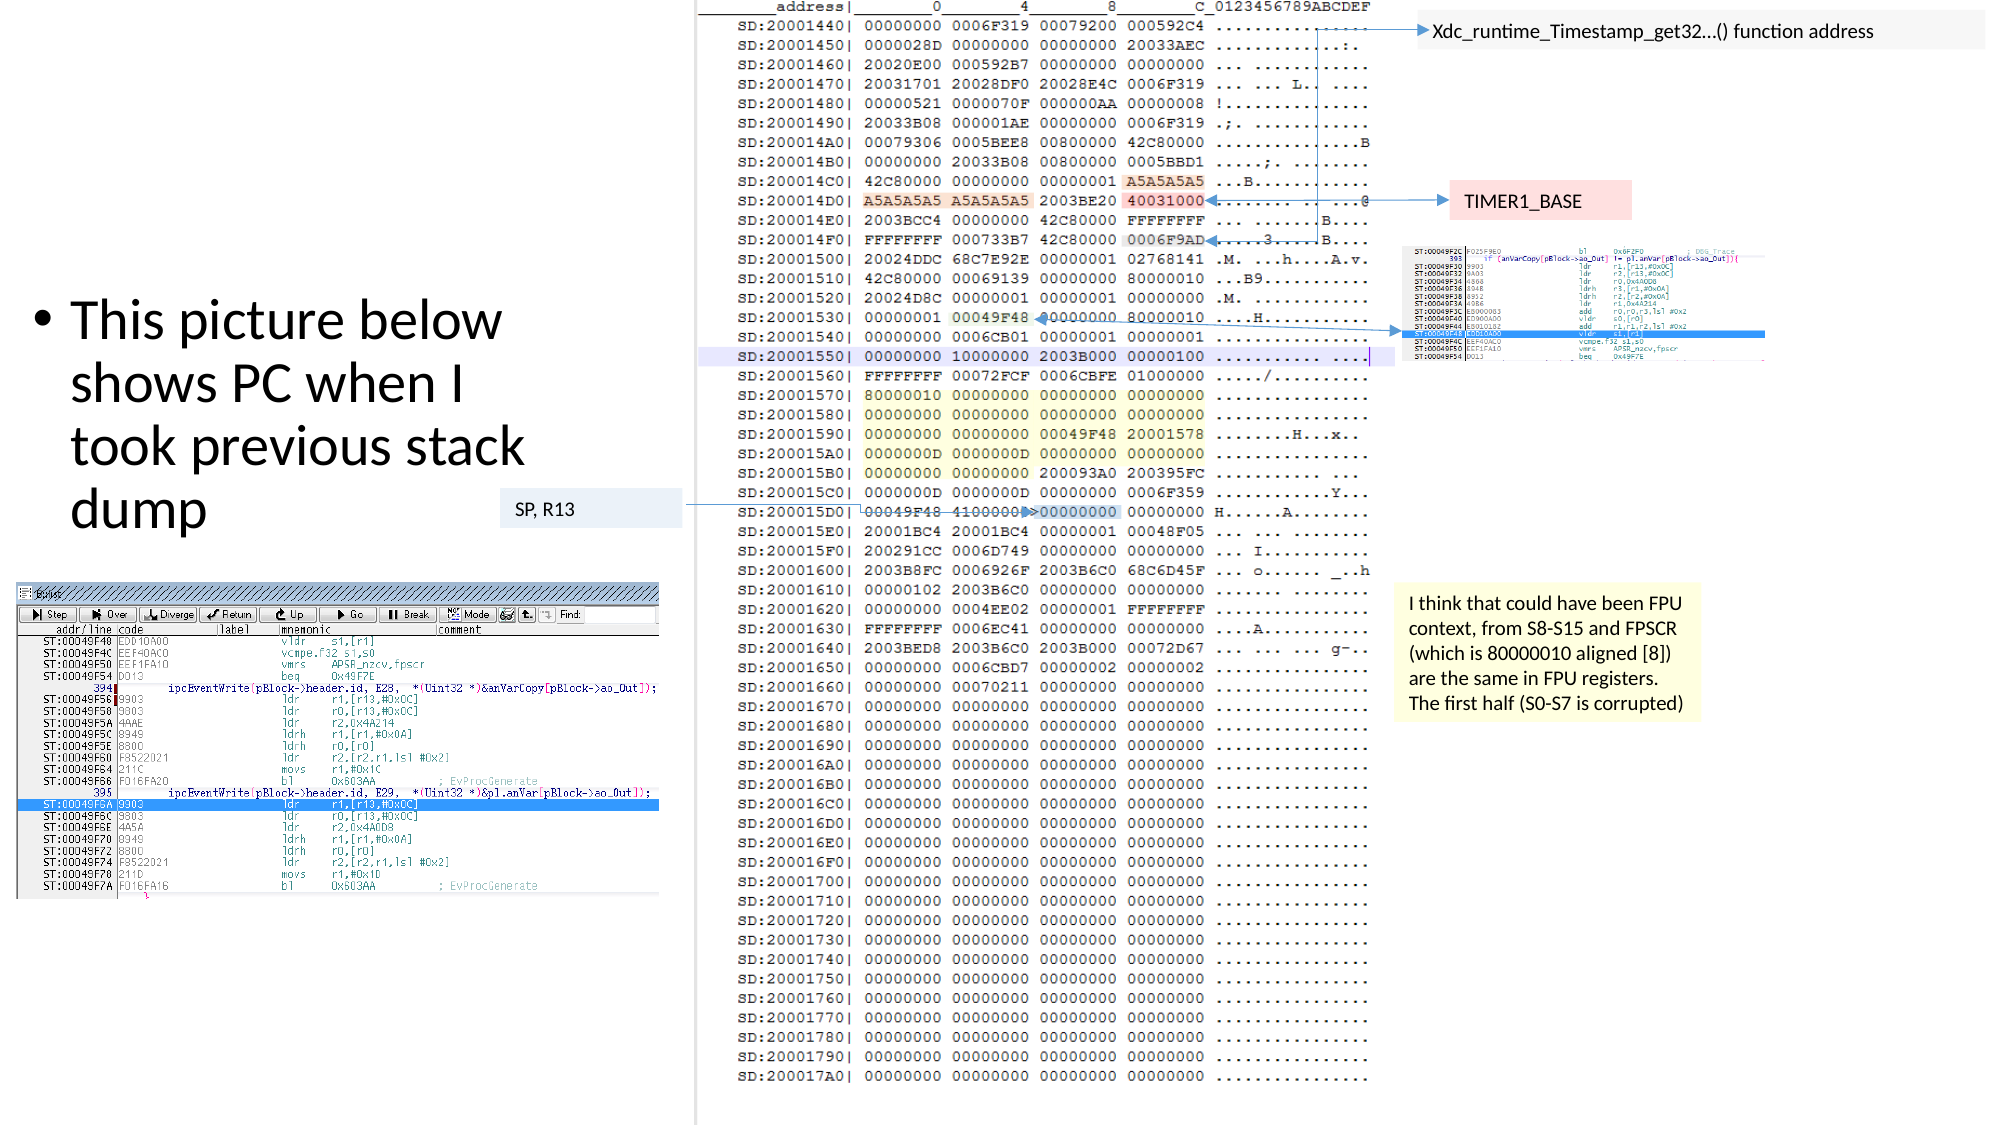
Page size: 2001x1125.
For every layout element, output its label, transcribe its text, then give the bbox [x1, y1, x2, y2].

text_box TIMER1_BASE [1449, 180, 1632, 220]
text_box I think that could have been FPU context, from S8-S15 and FPSCR (which is 80000010 aligned [8]) are the same in FPU registers. The first half (S0-S7 is corrupted) [1395, 582, 1702, 722]
text_box This picture below shows PC when I took previous stack dump [18, 281, 557, 582]
text_box Xdc_runtime_Timestamp_get32…() function address [1417, 9, 1986, 50]
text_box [1033, 319, 1403, 331]
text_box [1204, 29, 1430, 242]
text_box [686, 504, 1034, 512]
picture [1402, 246, 1765, 361]
picture [694, 0, 1395, 1125]
picture [16, 582, 659, 899]
text_box SP, R13 [557, 488, 683, 528]
